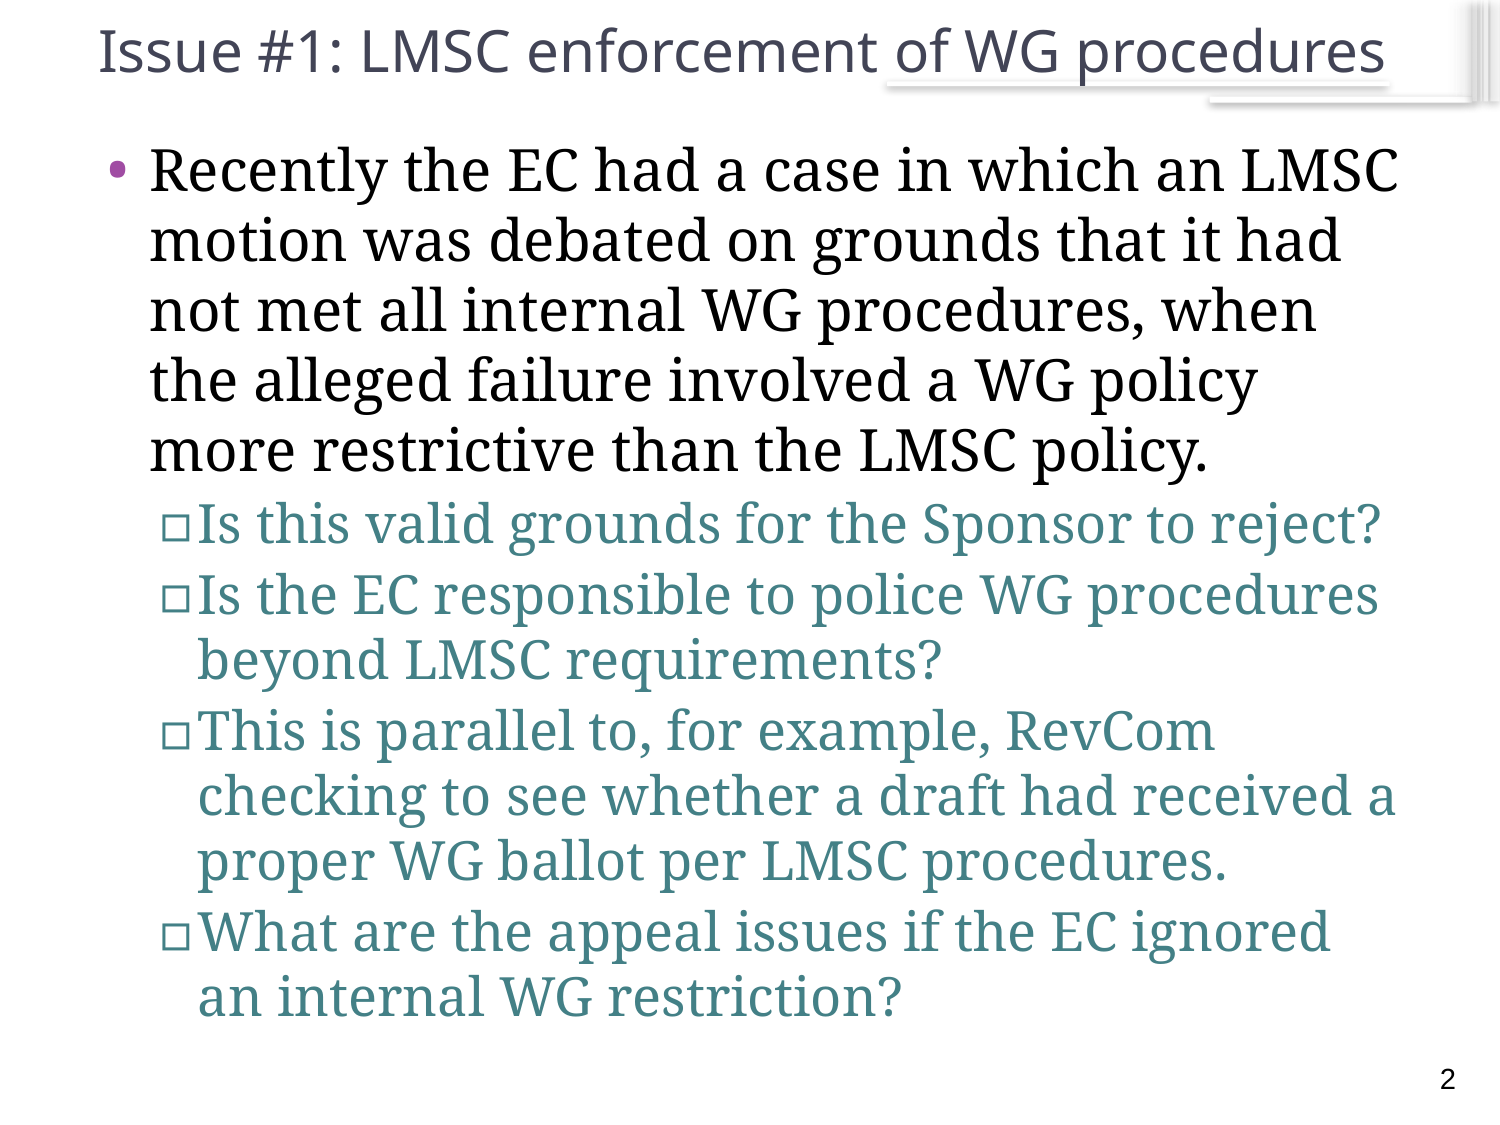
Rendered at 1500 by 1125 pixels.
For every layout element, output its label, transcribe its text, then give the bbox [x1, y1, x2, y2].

title Issue #1: LMSC enforcement of WG procedures [75, 7, 1425, 125]
list Recently the EC had a case in which an LMSC motion was debated on grounds that it had not met all internal WG procedures, when the alleged failure involved a WG policy more restrictive than the LMSC policy. Is this valid grounds for the Sponsor to reject? Is the EC responsible to police WG procedures beyond LMSC requirements? This is parallel to, for example, RevCom checking to see whether a draft had received a proper WG ballot per LMSC procedures. What are the appeal issues if the EC ignored an internal WG restriction? [75, 125, 1425, 1072]
